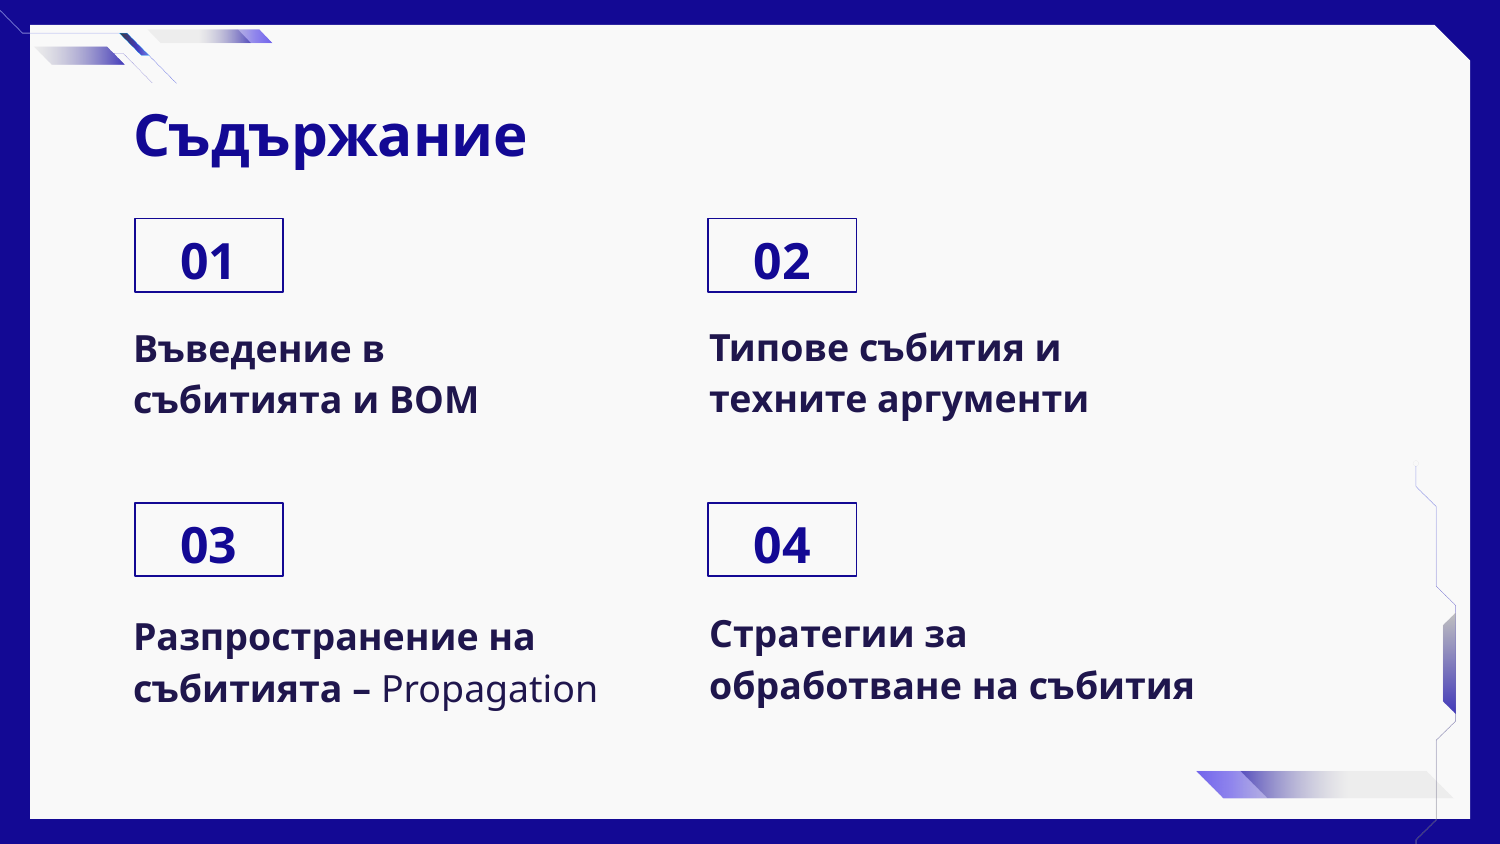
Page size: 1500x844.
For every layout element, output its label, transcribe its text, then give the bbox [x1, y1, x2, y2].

picture [1391, 461, 1467, 844]
title 02 [707, 218, 857, 293]
subtitle Стратегии за обработване на събития [694, 642, 1227, 723]
title 03 [134, 502, 284, 577]
title 01 [134, 218, 284, 293]
picture [1191, 753, 1390, 816]
picture [0, 0, 275, 91]
title 04 [707, 502, 857, 577]
subtitle Типове събития и техните аргументи [694, 355, 1160, 436]
subtitle Въведение в събитията и BOM [118, 356, 542, 437]
title Съдържание [118, 72, 1382, 167]
subtitle Разпространение на събитията – Propagation [118, 556, 648, 726]
